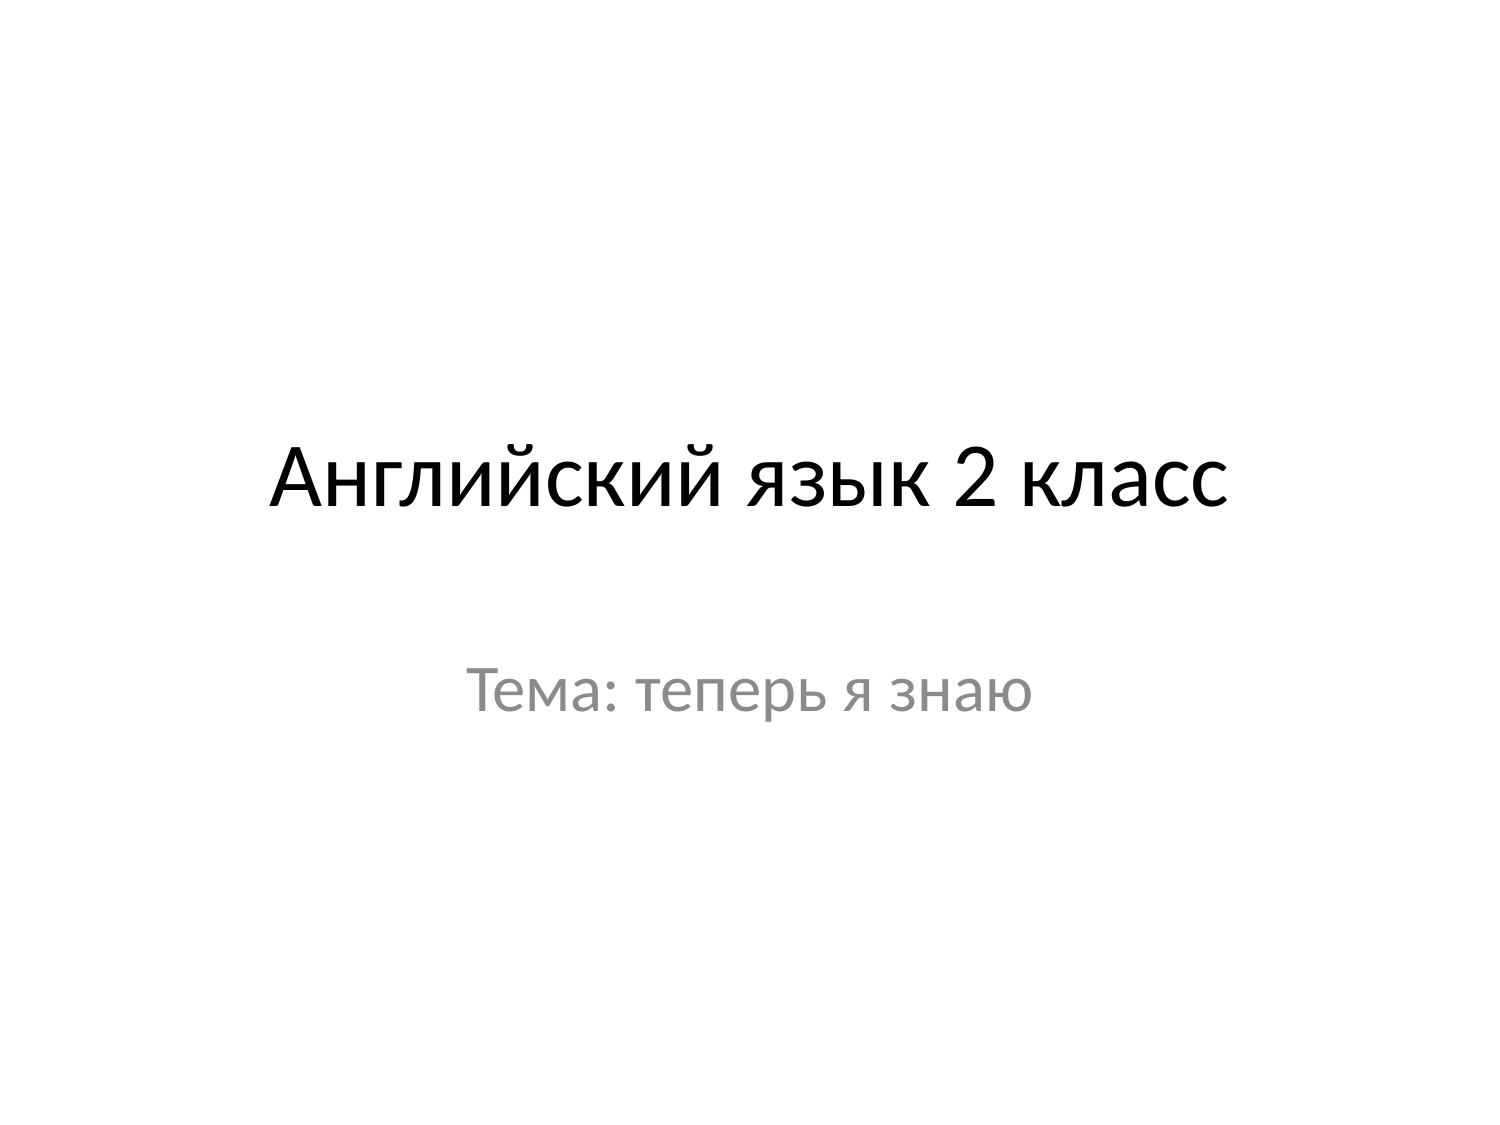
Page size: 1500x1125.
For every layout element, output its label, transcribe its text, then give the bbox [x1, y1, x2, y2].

subtitle Тема: теперь я знаю [225, 637, 1275, 925]
title Английский язык 2 класс [112, 349, 1388, 591]
